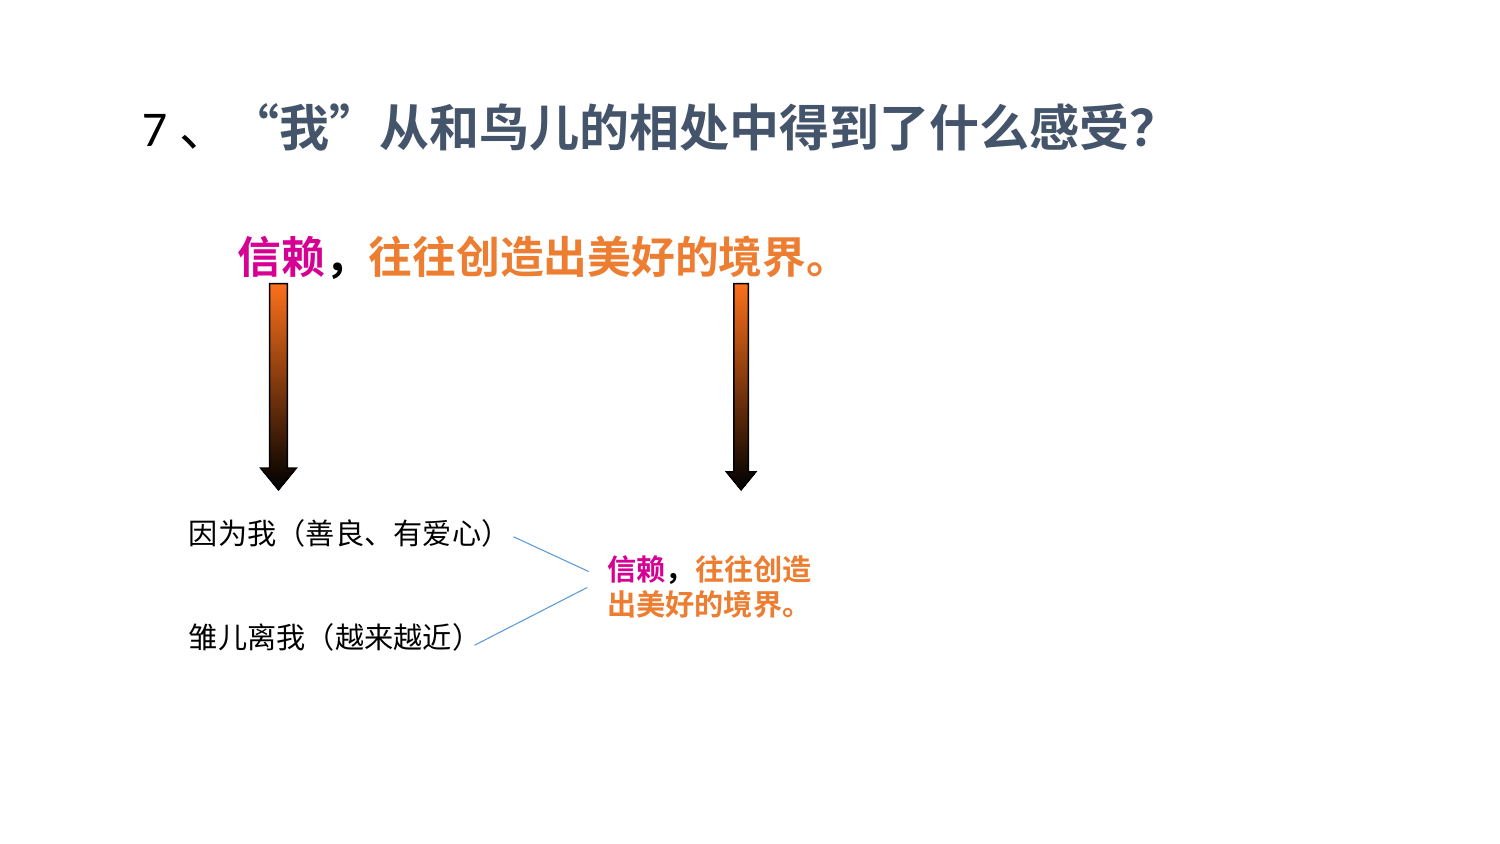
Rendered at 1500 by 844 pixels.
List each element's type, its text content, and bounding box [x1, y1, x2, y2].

text_box 因为我（善良、有爱心） 雏儿离我（越来越近） [177, 509, 893, 661]
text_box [513, 536, 589, 572]
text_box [474, 587, 588, 646]
text_box 7、“我”从和鸟儿的相处中得到了什么感受？ [130, 91, 1168, 163]
text_box 信赖，往往创造出美好的境界。 [145, 224, 1092, 288]
text_box 信赖，往往创造出美好的境界。 [595, 545, 850, 627]
text_box [726, 283, 756, 490]
text_box [260, 283, 297, 490]
